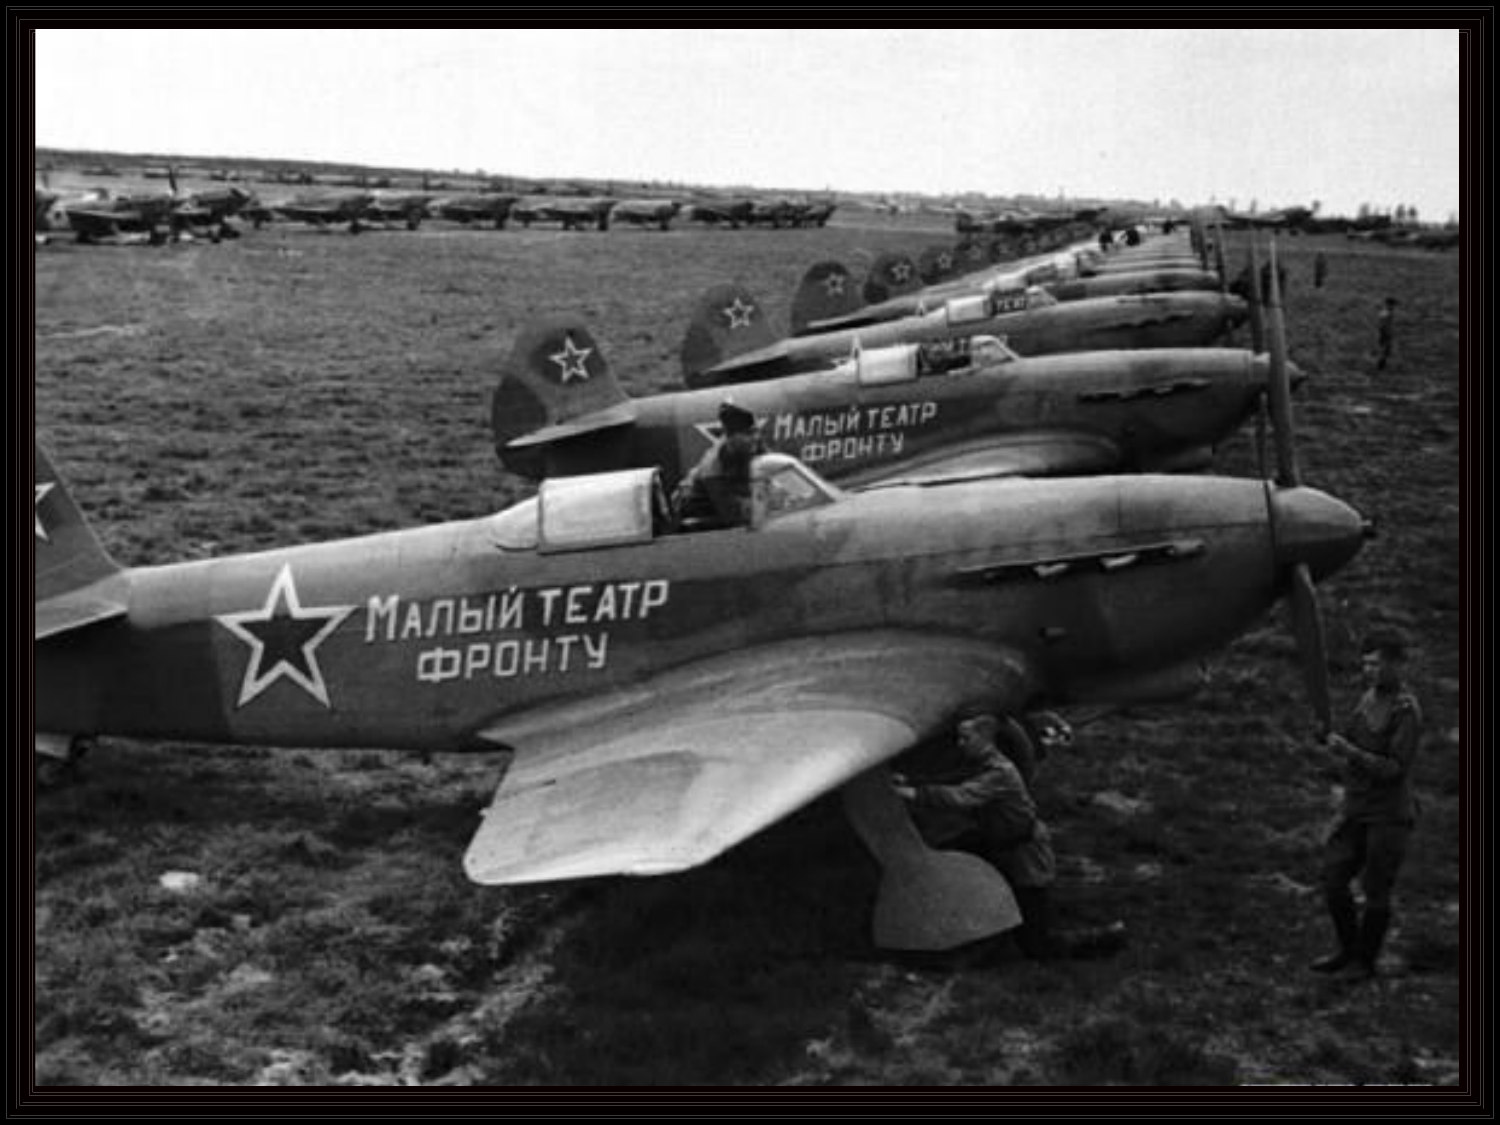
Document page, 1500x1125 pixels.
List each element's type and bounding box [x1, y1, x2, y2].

picture [35, 29, 1460, 1086]
